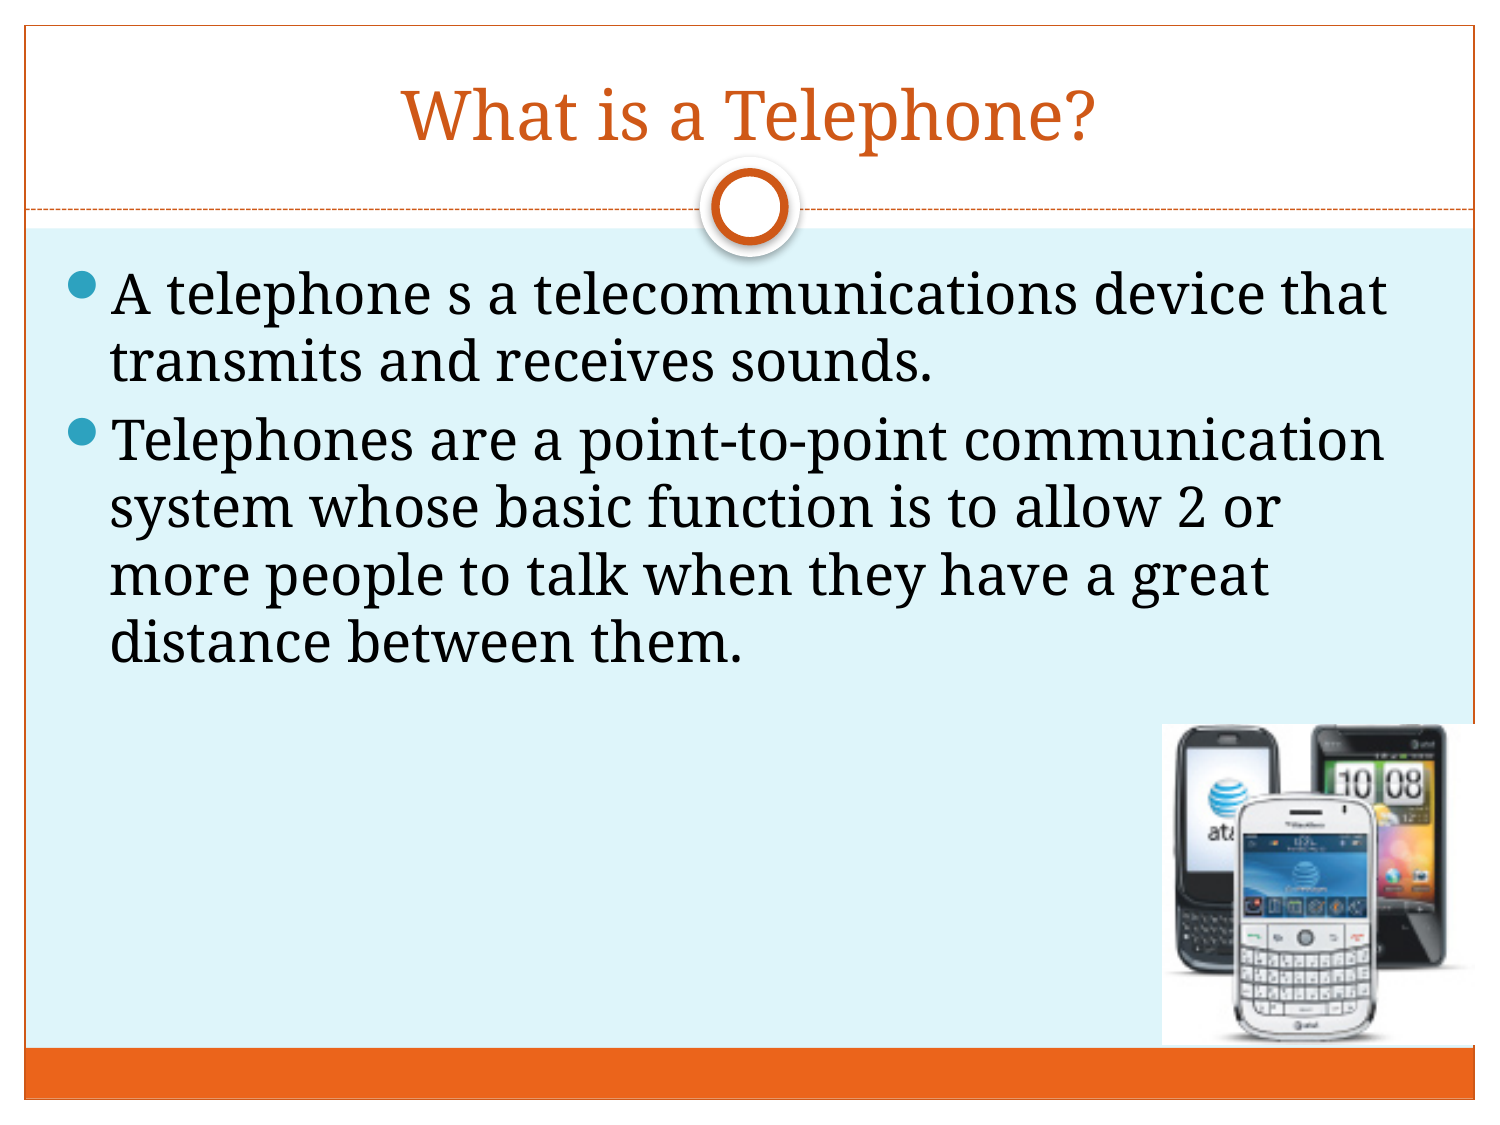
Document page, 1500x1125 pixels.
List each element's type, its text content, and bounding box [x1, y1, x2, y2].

picture [1162, 724, 1476, 1045]
list A telephone s a telecommunications device that transmits and receives sounds. Telephones are a point-to-point communication system whose basic function is to allow 2 or more people to talk when they have a great distance between them. [49, 250, 1445, 1001]
title What is a Telephone? [49, 37, 1450, 162]
